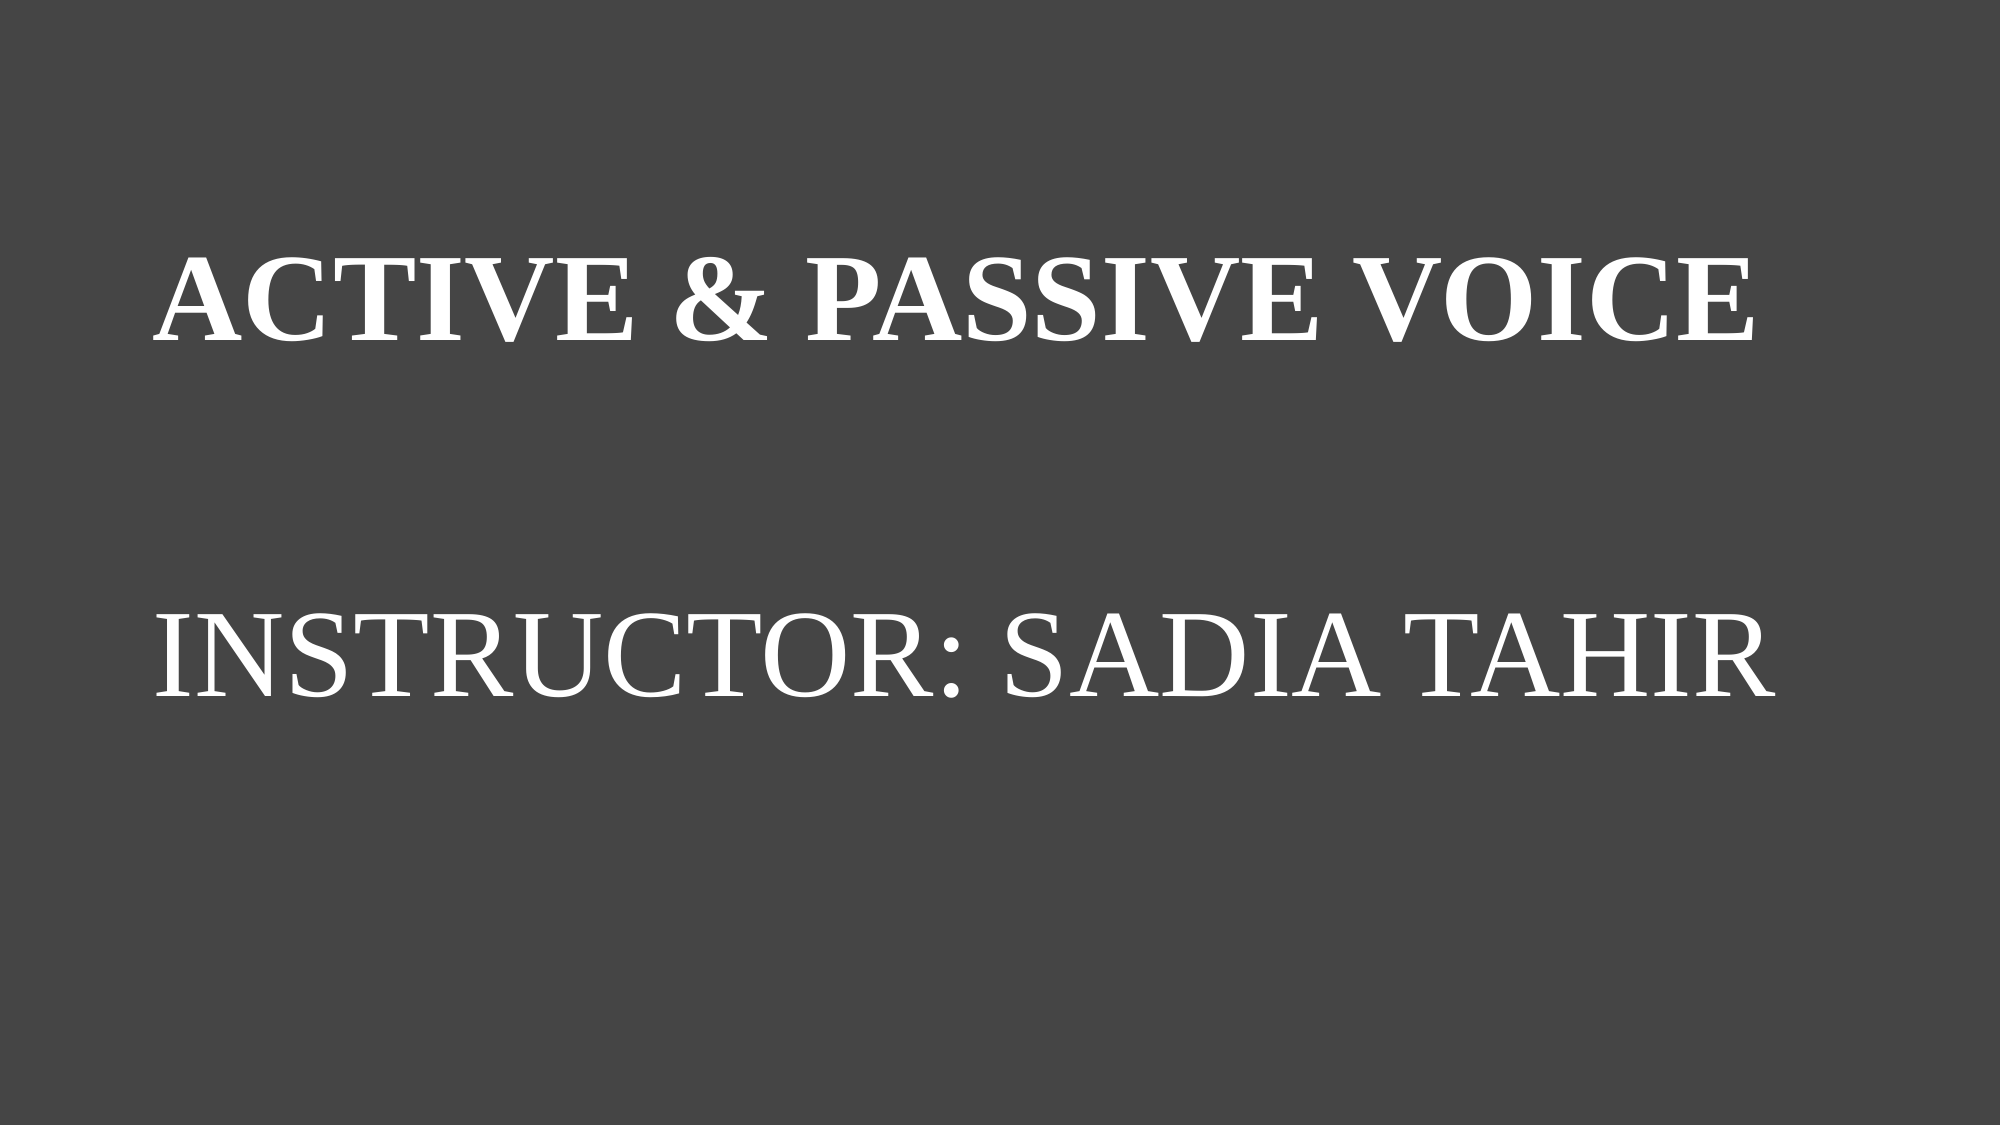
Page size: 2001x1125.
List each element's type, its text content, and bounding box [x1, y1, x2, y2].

title ACTIVE & PASSIVE VOICE [137, 59, 1863, 541]
list INSTRUCTOR: SADIA TAHIR [137, 580, 1863, 1014]
